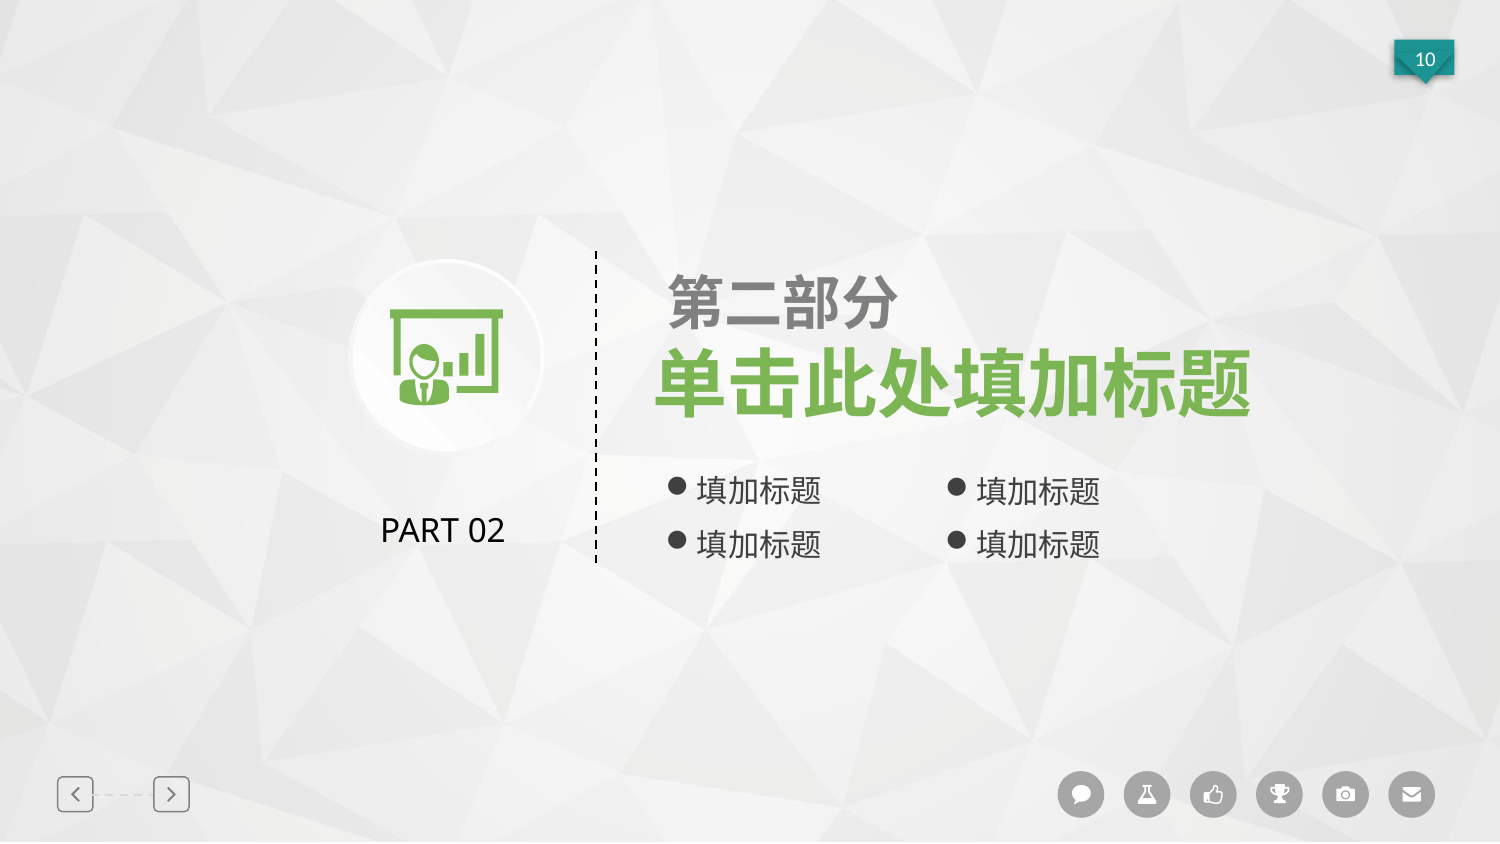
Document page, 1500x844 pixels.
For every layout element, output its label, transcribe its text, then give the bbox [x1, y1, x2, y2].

text_box 填加标题 [945, 472, 1275, 510]
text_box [1255, 770, 1304, 819]
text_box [1123, 770, 1171, 819]
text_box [348, 258, 545, 456]
text_box 填加标题 [665, 471, 996, 510]
text_box 填加标题 [665, 525, 945, 563]
text_box PART 02 [380, 508, 529, 549]
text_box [1189, 770, 1237, 819]
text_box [1321, 770, 1370, 819]
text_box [1057, 770, 1105, 819]
picture [0, 0, 1500, 842]
text_box 第二部分 单击此处填加标题 [637, 259, 1268, 434]
text_box 填加标题 [945, 525, 1275, 564]
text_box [1388, 770, 1436, 819]
